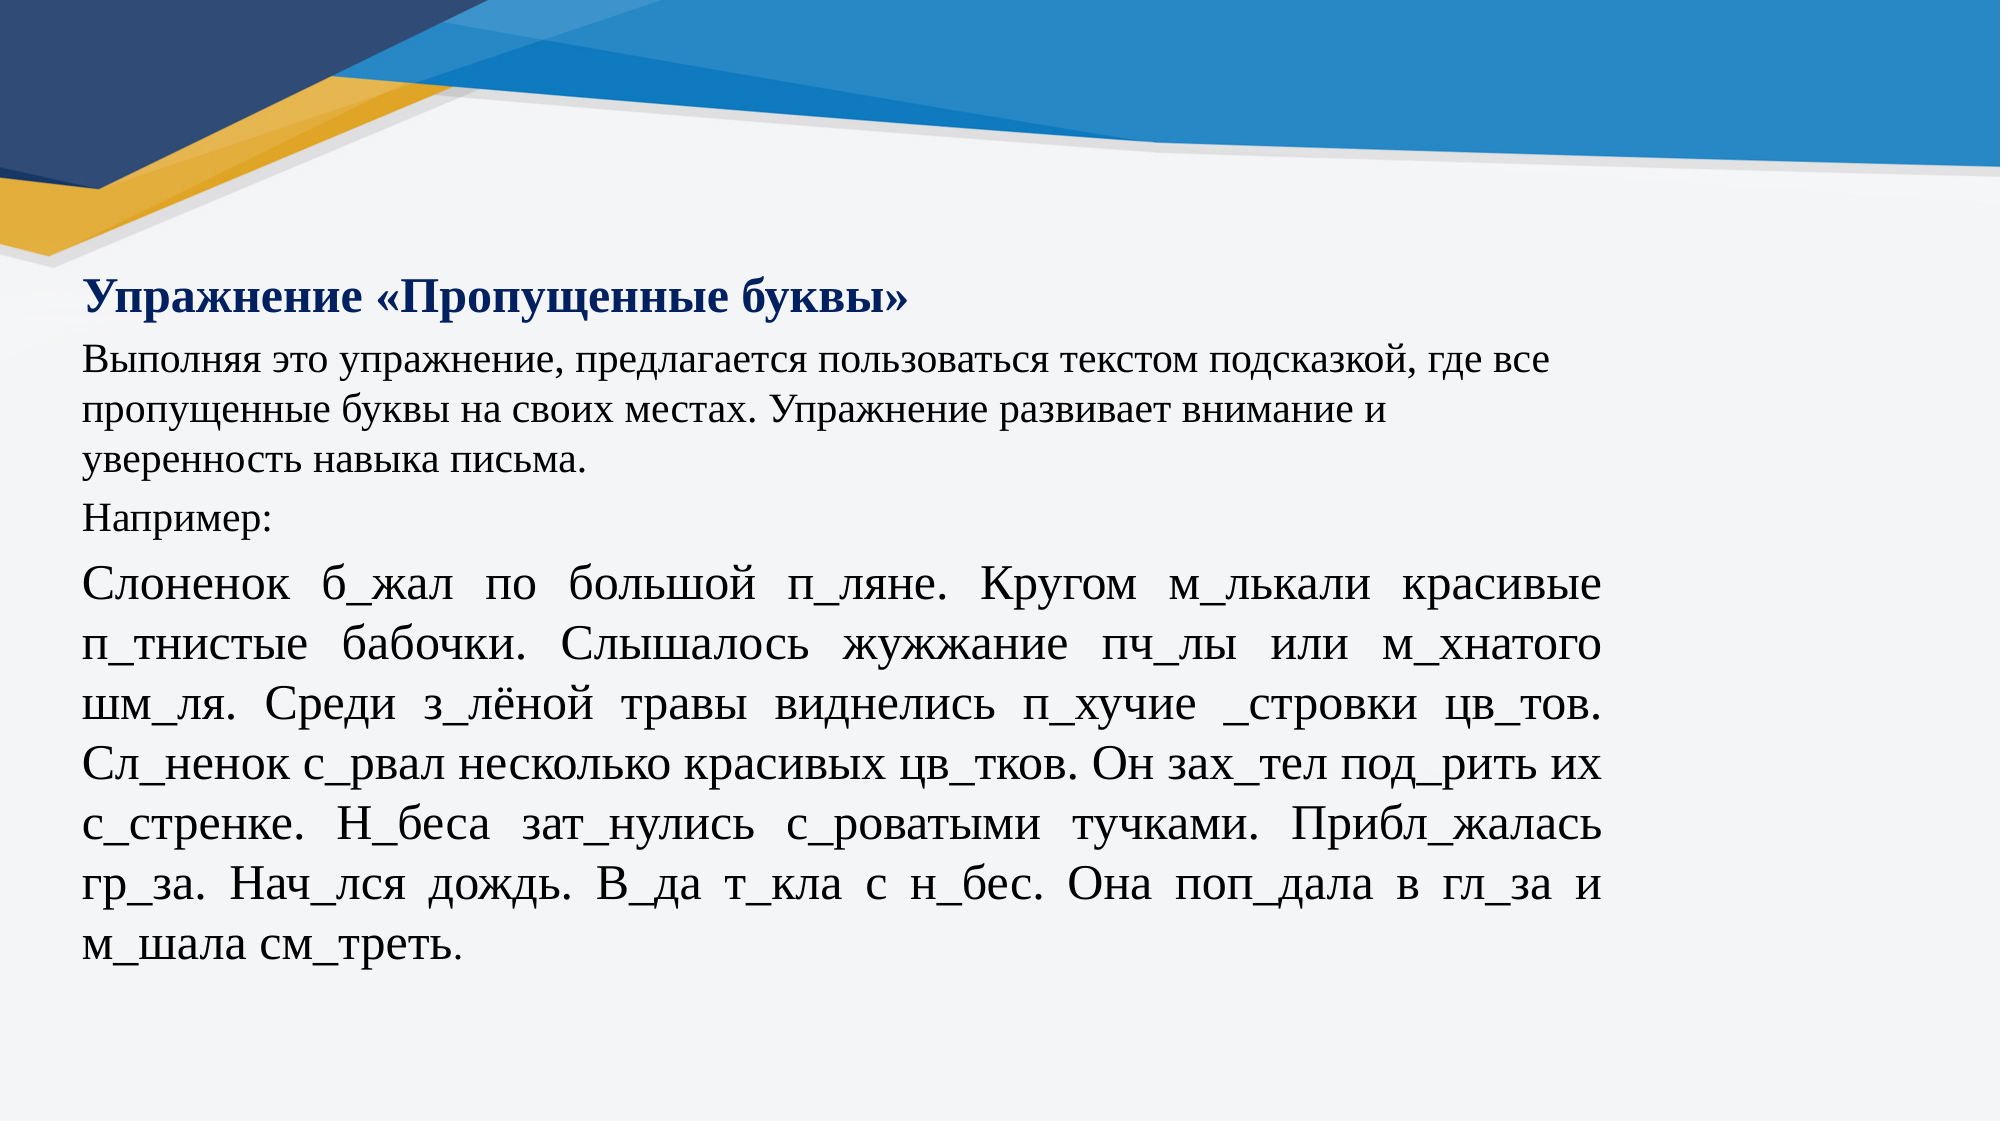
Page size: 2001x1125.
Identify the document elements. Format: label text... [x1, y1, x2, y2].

picture [0, 0, 2000, 1125]
text_box Упражнение «Пропущенные буквы» Выполняя это упражнение, предлагается пользоваться текстом подсказкой, где все пропущенные буквы на своих местах. Упражнение развивает внимание и уверенность навыка письма. Например: Слоненок б_жал по большой п_ляне. Кругом м_лькали красивые п_тнистые бабочки. Слышалось жужжание пч_лы или м_хнатого шм_ля. Среди з_лёной травы виднелись п_хучие _стровки цв_тов. Сл_ненок с_рвал несколько красивых цв_тков. Он зах_тел под_рить их с_стренке. Н_беса зат_нулись с_роватыми тучками. Прибл_жалась гр_за. Нач_лся дождь. В_да т_кла с н_бес. Она поп_дала в гл_за и м_шала см_треть. [66, 255, 1618, 998]
